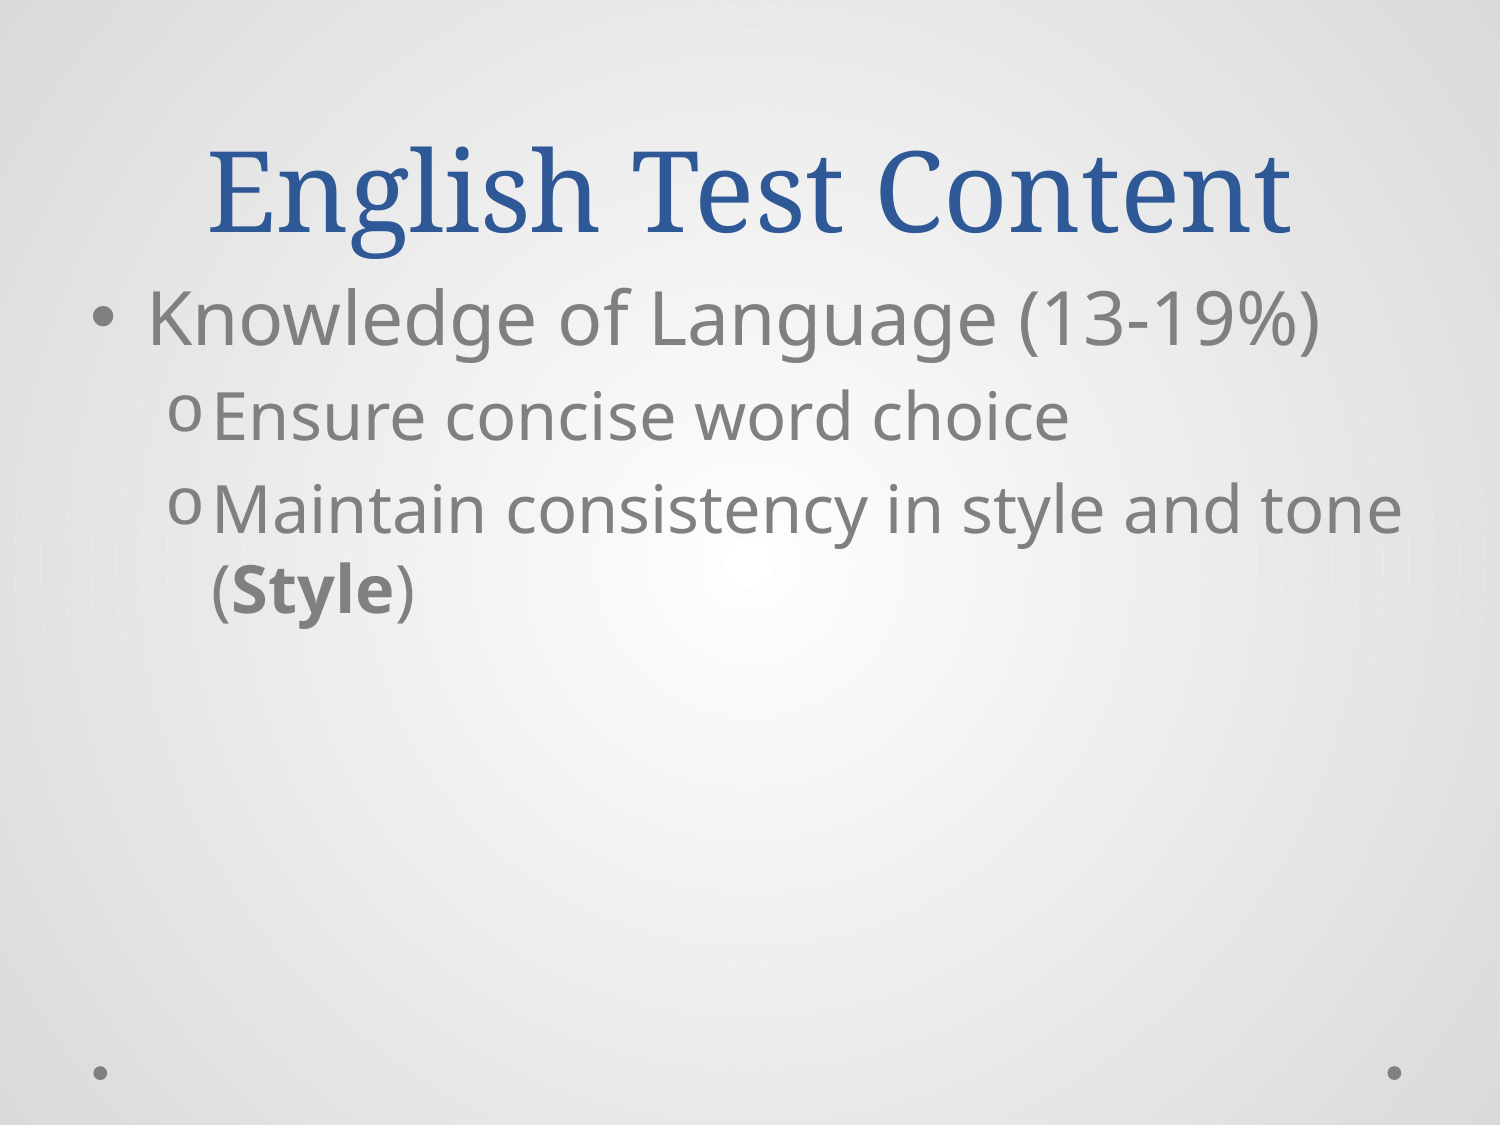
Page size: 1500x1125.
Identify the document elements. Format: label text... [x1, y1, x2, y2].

title English Test Content [75, 0, 1425, 262]
list Knowledge of Language (13-19%) Ensure concise word choice Maintain consistency in style and tone (Style) [75, 262, 1425, 1005]
